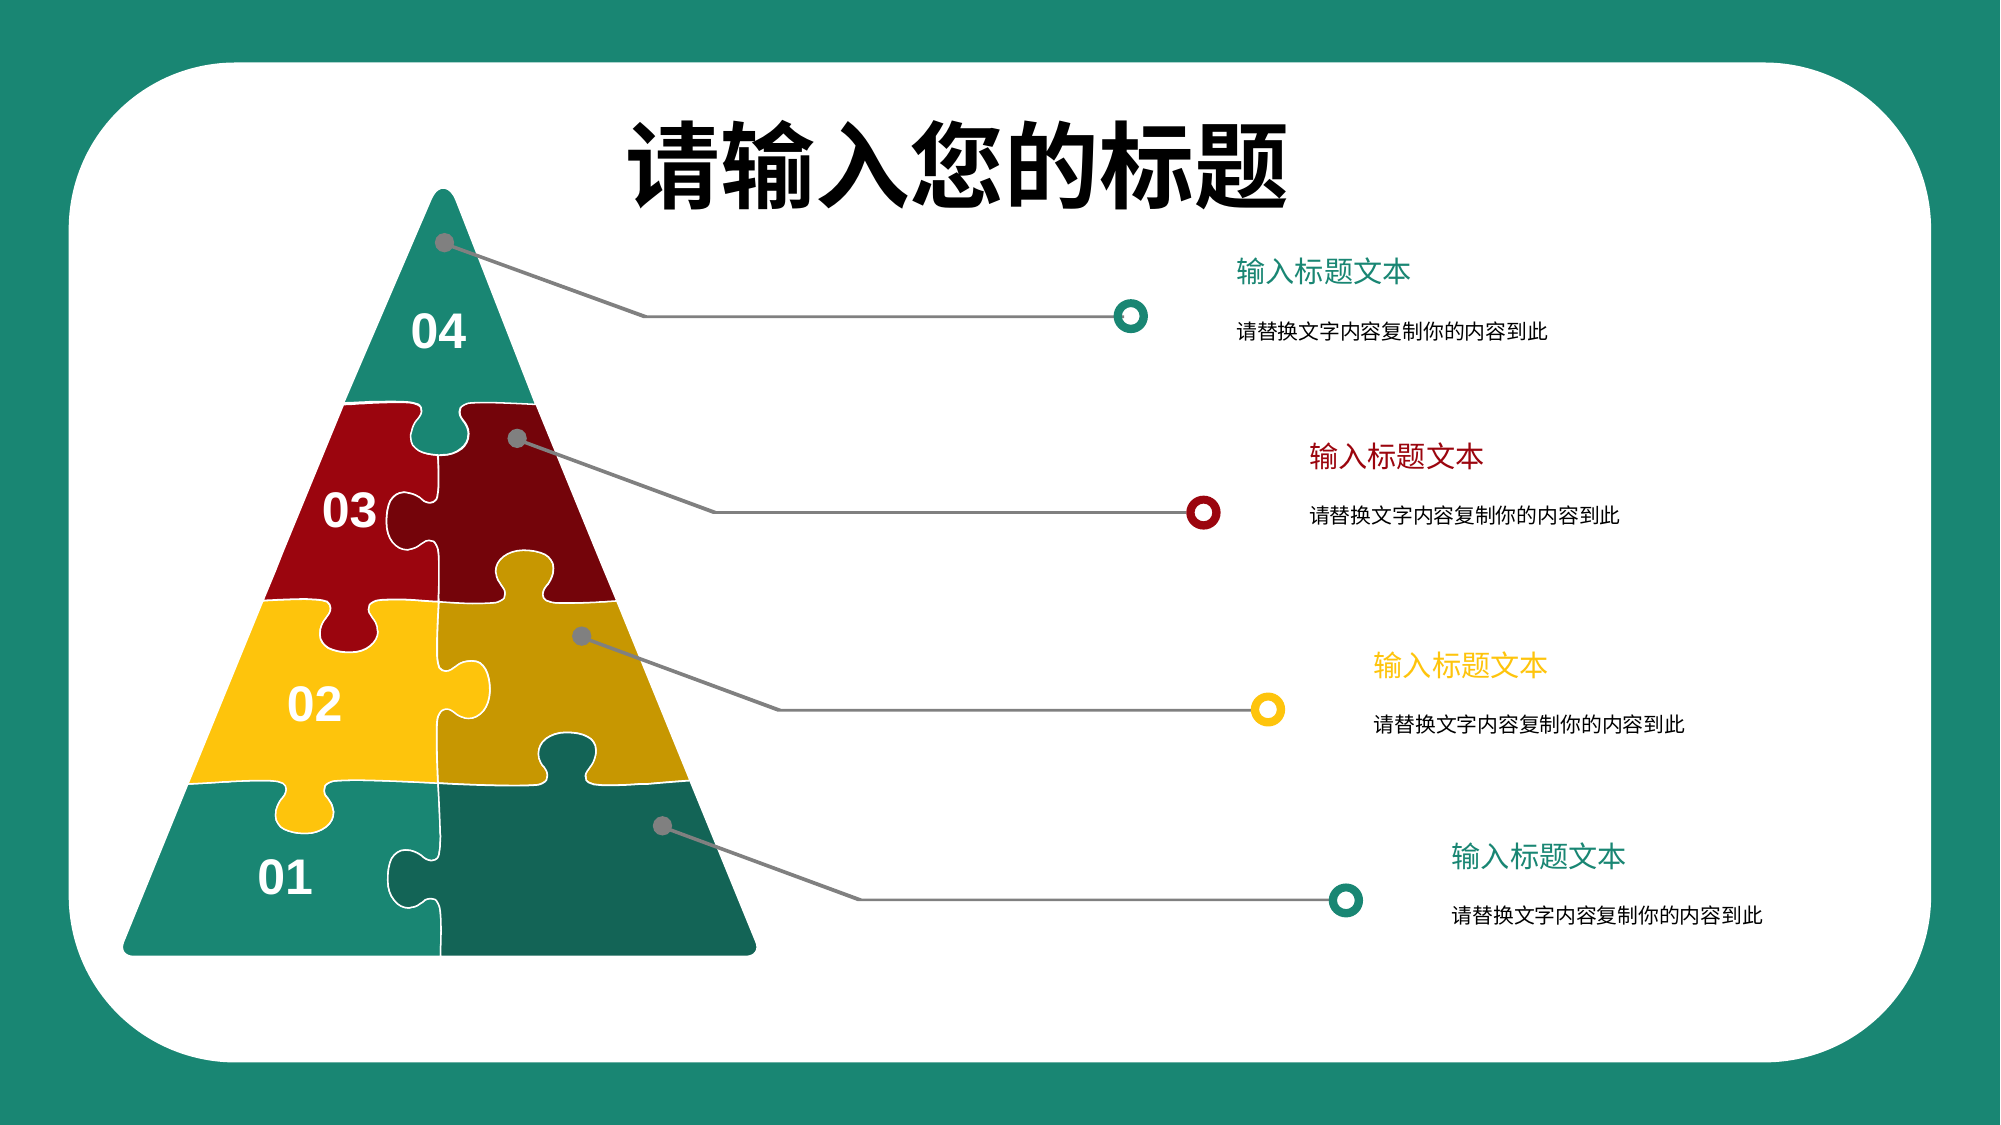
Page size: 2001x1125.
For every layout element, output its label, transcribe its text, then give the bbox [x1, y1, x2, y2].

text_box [515, 430, 1699, 571]
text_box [660, 826, 1841, 971]
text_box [580, 636, 1764, 780]
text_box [442, 243, 1626, 387]
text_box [120, 212, 760, 957]
text_box 请输入您的标题 [625, 106, 1309, 221]
